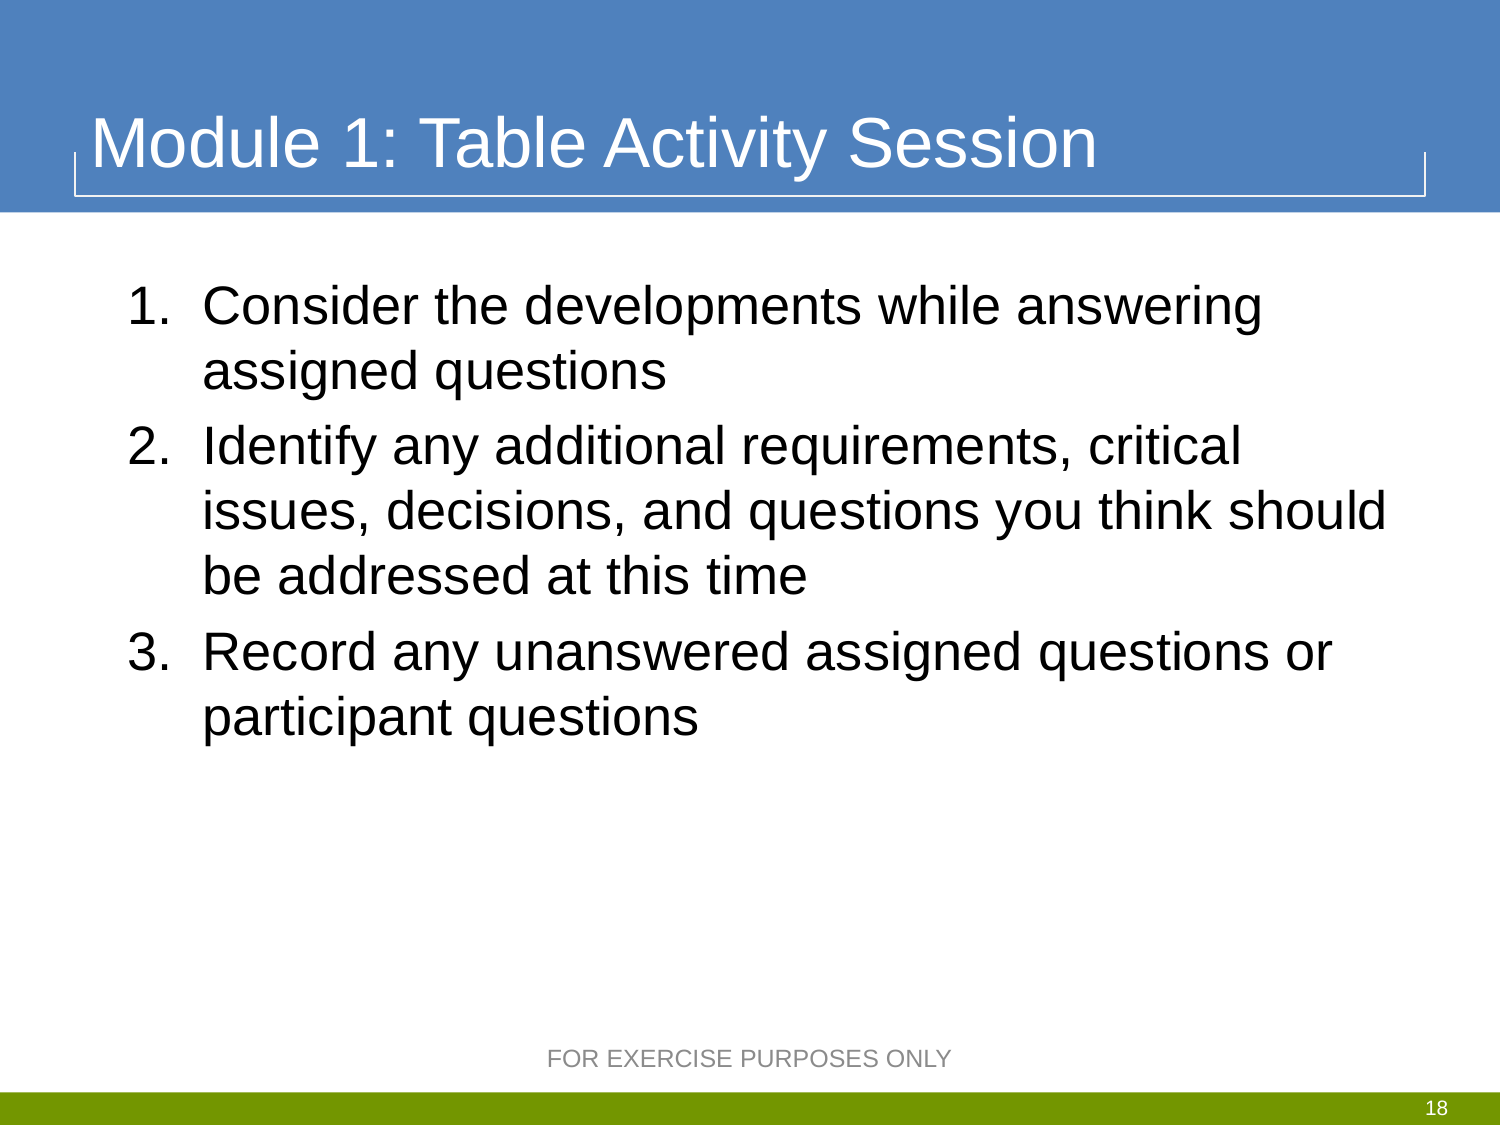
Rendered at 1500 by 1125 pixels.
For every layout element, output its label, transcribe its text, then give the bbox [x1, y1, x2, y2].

title Module 1: Table Activity Session [74, 44, 1426, 233]
footer FOR EXERCISE PURPOSES ONLY [512, 1042, 988, 1103]
list Consider the developments while answering assigned questions Identify any additional requirements, critical issues, decisions, and questions you think should be addressed at this time Record any unanswered assigned questions or participant questions [74, 262, 1426, 1006]
